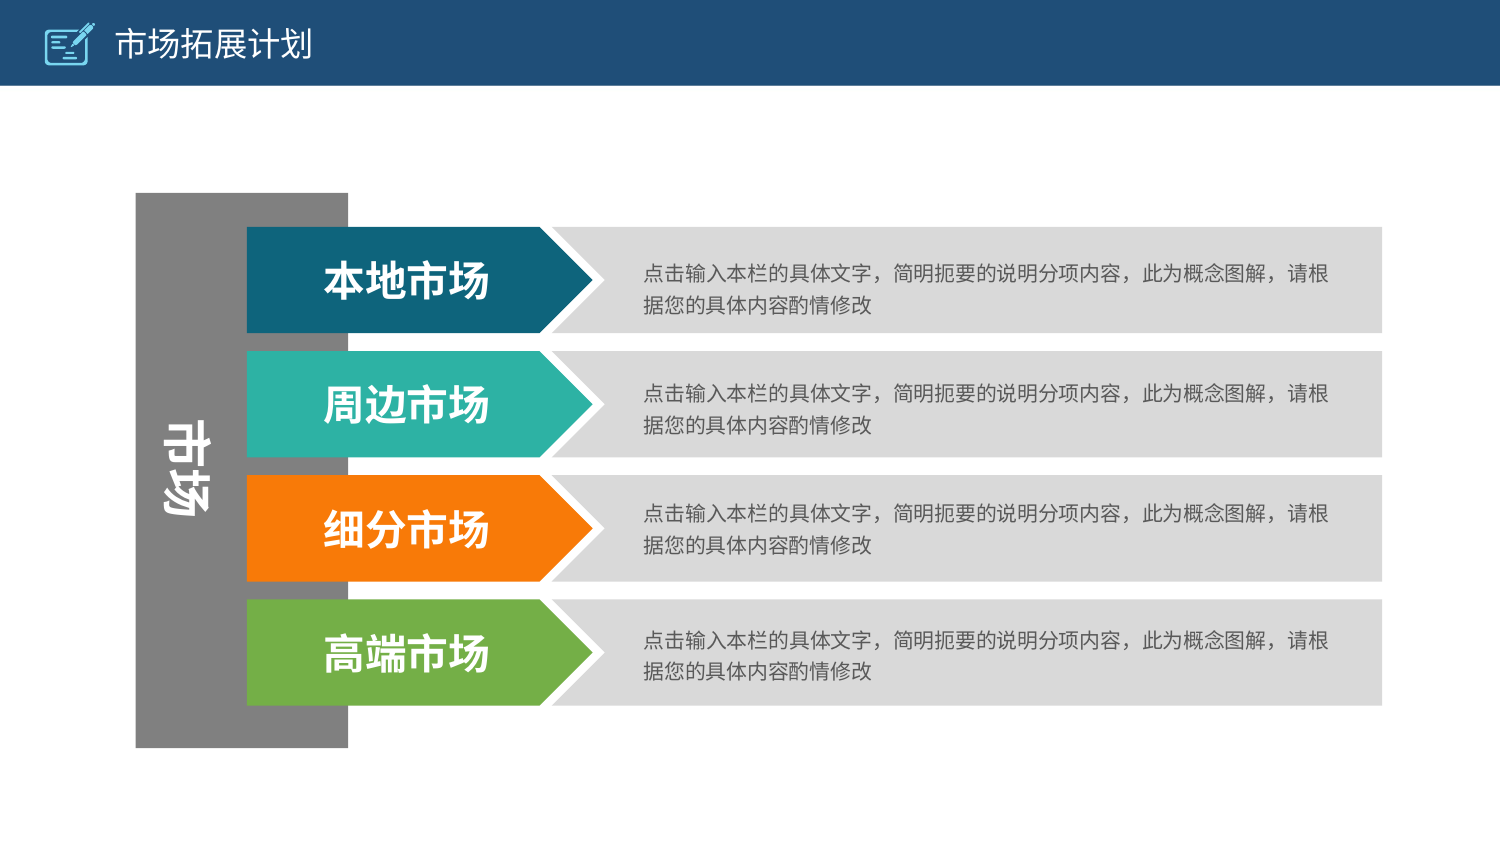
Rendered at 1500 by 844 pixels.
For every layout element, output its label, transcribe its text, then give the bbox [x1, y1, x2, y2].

text_box [244, 224, 547, 336]
text_box [134, 191, 350, 750]
text_box [244, 597, 547, 708]
text_box 高端市场 [305, 627, 508, 678]
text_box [551, 226, 1383, 334]
picture [0, 0, 1500, 844]
text_box 本地市场 [305, 254, 508, 305]
title 市场拓展计划 [99, 20, 550, 66]
text_box 市场 [147, 410, 231, 540]
text_box 周边市场 [305, 379, 508, 430]
text_box [244, 348, 547, 460]
text_box [44, 22, 95, 66]
text_box 细分市场 [305, 503, 508, 554]
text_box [551, 599, 1383, 706]
text_box [244, 473, 547, 584]
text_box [551, 474, 1383, 582]
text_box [551, 350, 1383, 458]
